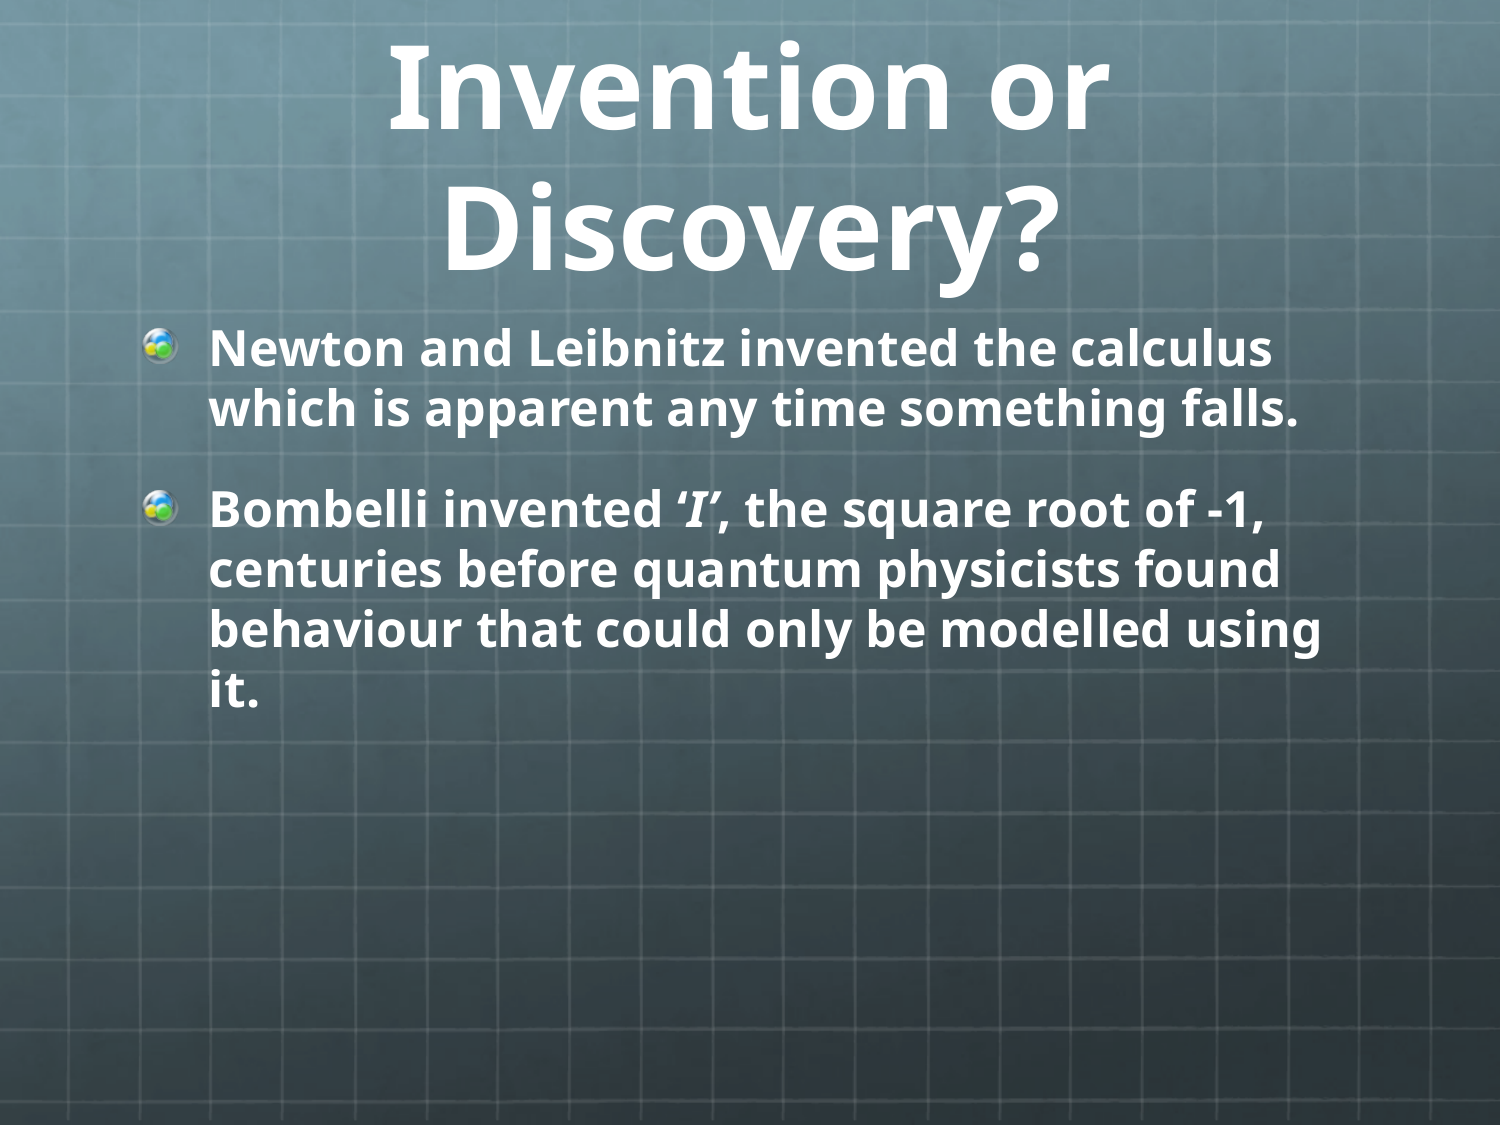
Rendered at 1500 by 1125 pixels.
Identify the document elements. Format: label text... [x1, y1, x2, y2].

list Newton and Leibnitz invented the calculus which is apparent any time something falls. Bombelli invented ‘I’, the square root of -1, centuries before quantum physicists found behaviour that could only be modelled using it. [127, 308, 1372, 958]
title Invention or Discovery? [127, 17, 1372, 289]
picture [0, 0, 1500, 1125]
